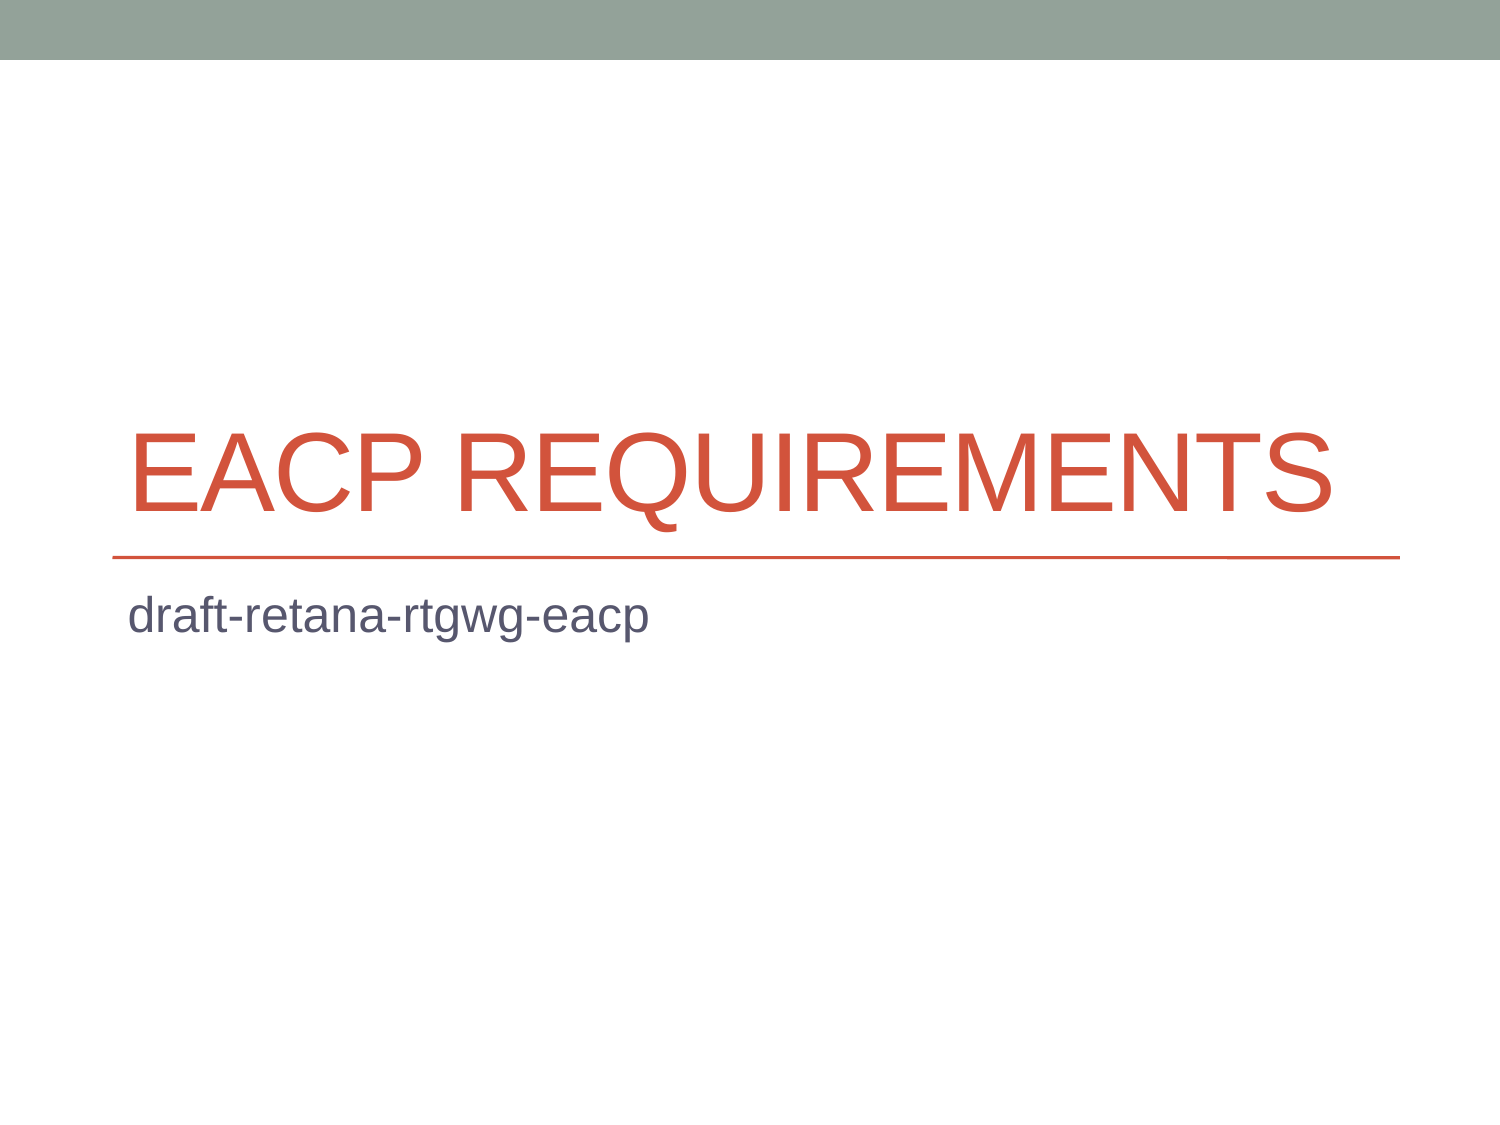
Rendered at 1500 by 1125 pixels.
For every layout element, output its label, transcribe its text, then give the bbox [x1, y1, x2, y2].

subtitle draft-retana-rtgwg-eacp [112, 575, 1163, 863]
title Eacp requirements [112, 224, 1400, 542]
